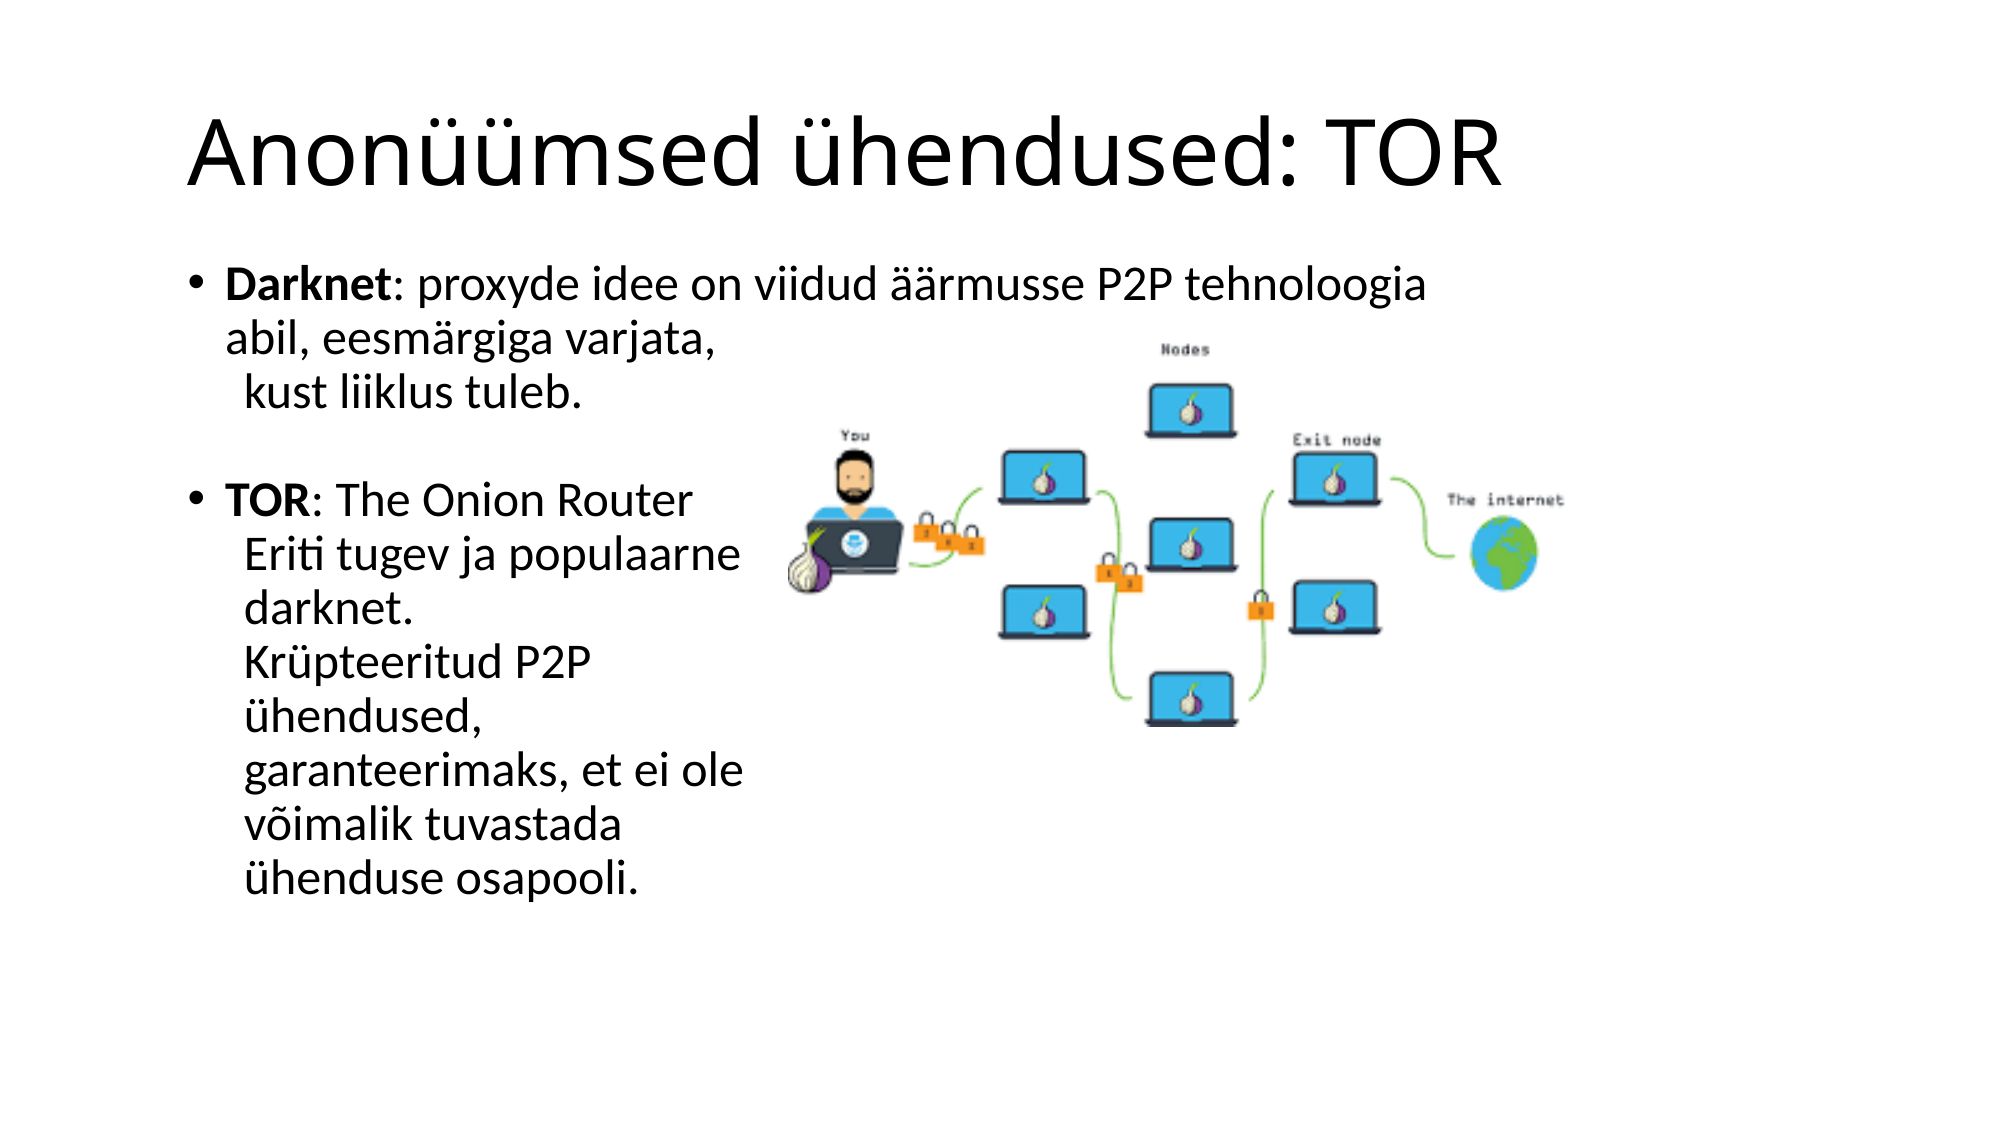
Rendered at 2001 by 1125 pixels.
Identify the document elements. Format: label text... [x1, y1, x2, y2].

title Anonüümsed ühendused: TOR [172, 62, 1523, 249]
picture [788, 342, 1592, 728]
list Darknet: proxyde idee on viidud äärmusse P2P tehnoloogia abil, eesmärgiga varjata, kust liiklus tuleb. TOR: The Onion Router Eriti tugev ja populaarne darknet. Krüpteeritud P2P ühendused, garanteerimaks, et ei ole võimalik tuvastada ühenduse osapooli. [172, 249, 1523, 993]
